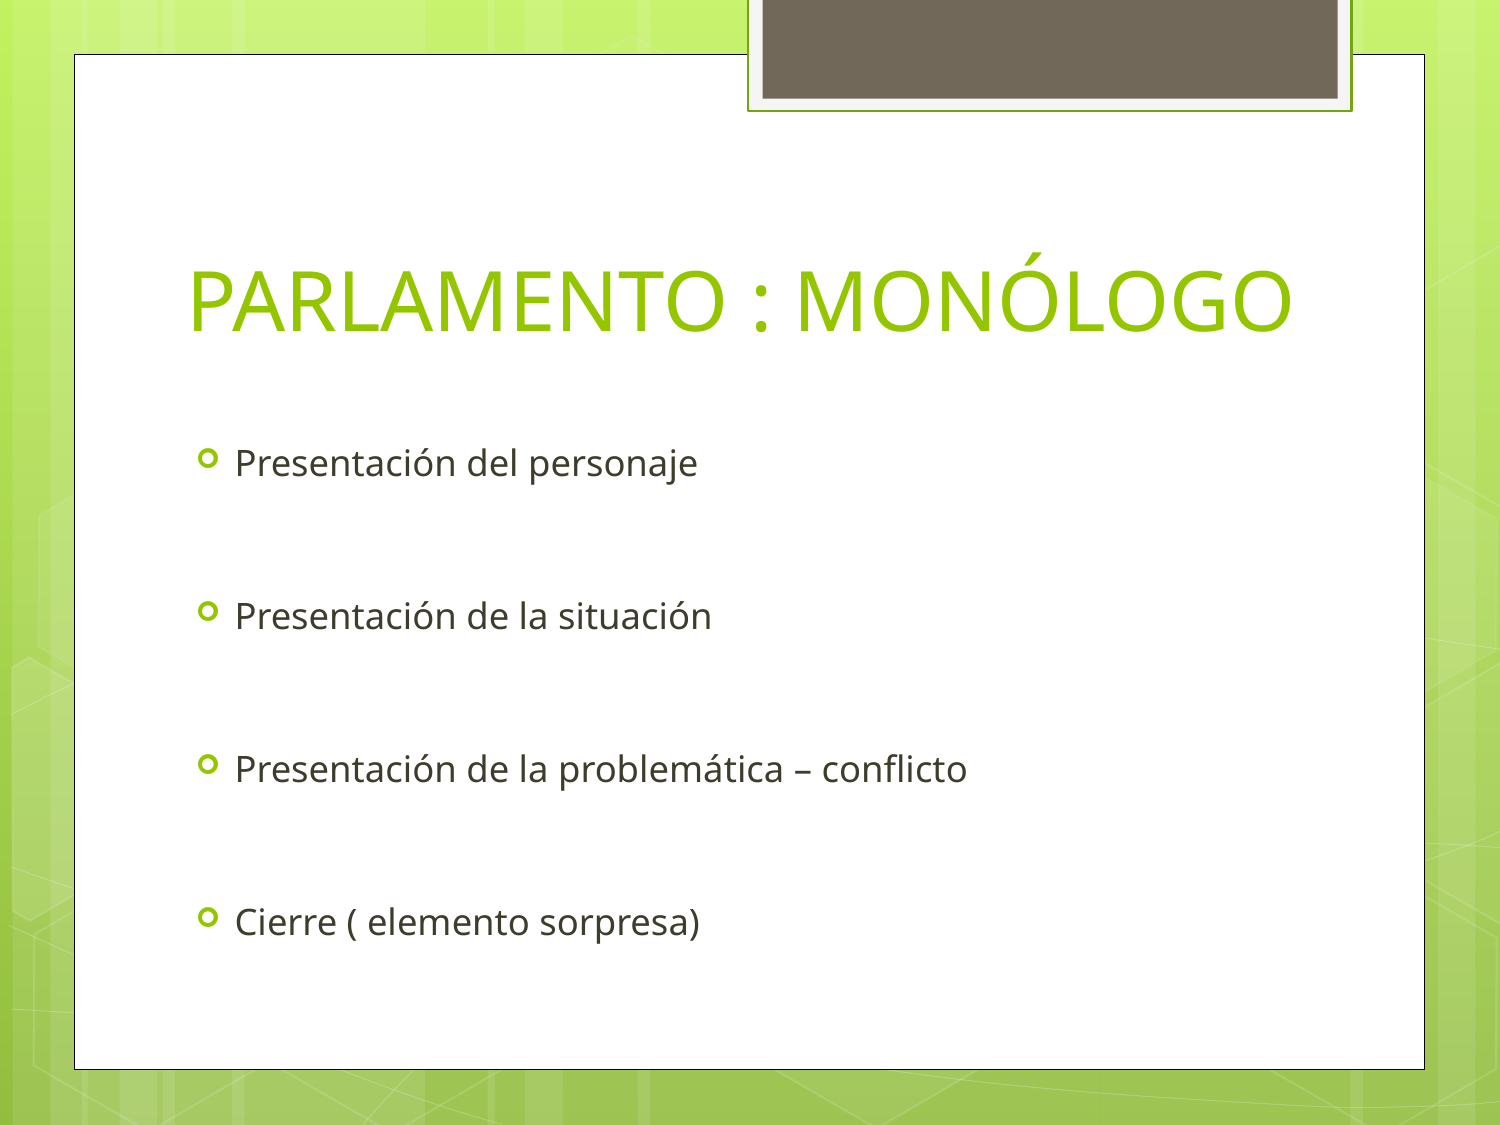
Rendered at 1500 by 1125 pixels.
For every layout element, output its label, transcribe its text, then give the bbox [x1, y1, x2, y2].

list Presentación del personaje Presentación de la situación Presentación de la problemática – conflicto Cierre ( elemento sorpresa) [171, 381, 1283, 957]
title PARLAMENTO : MONÓLOGO [171, 168, 1324, 357]
